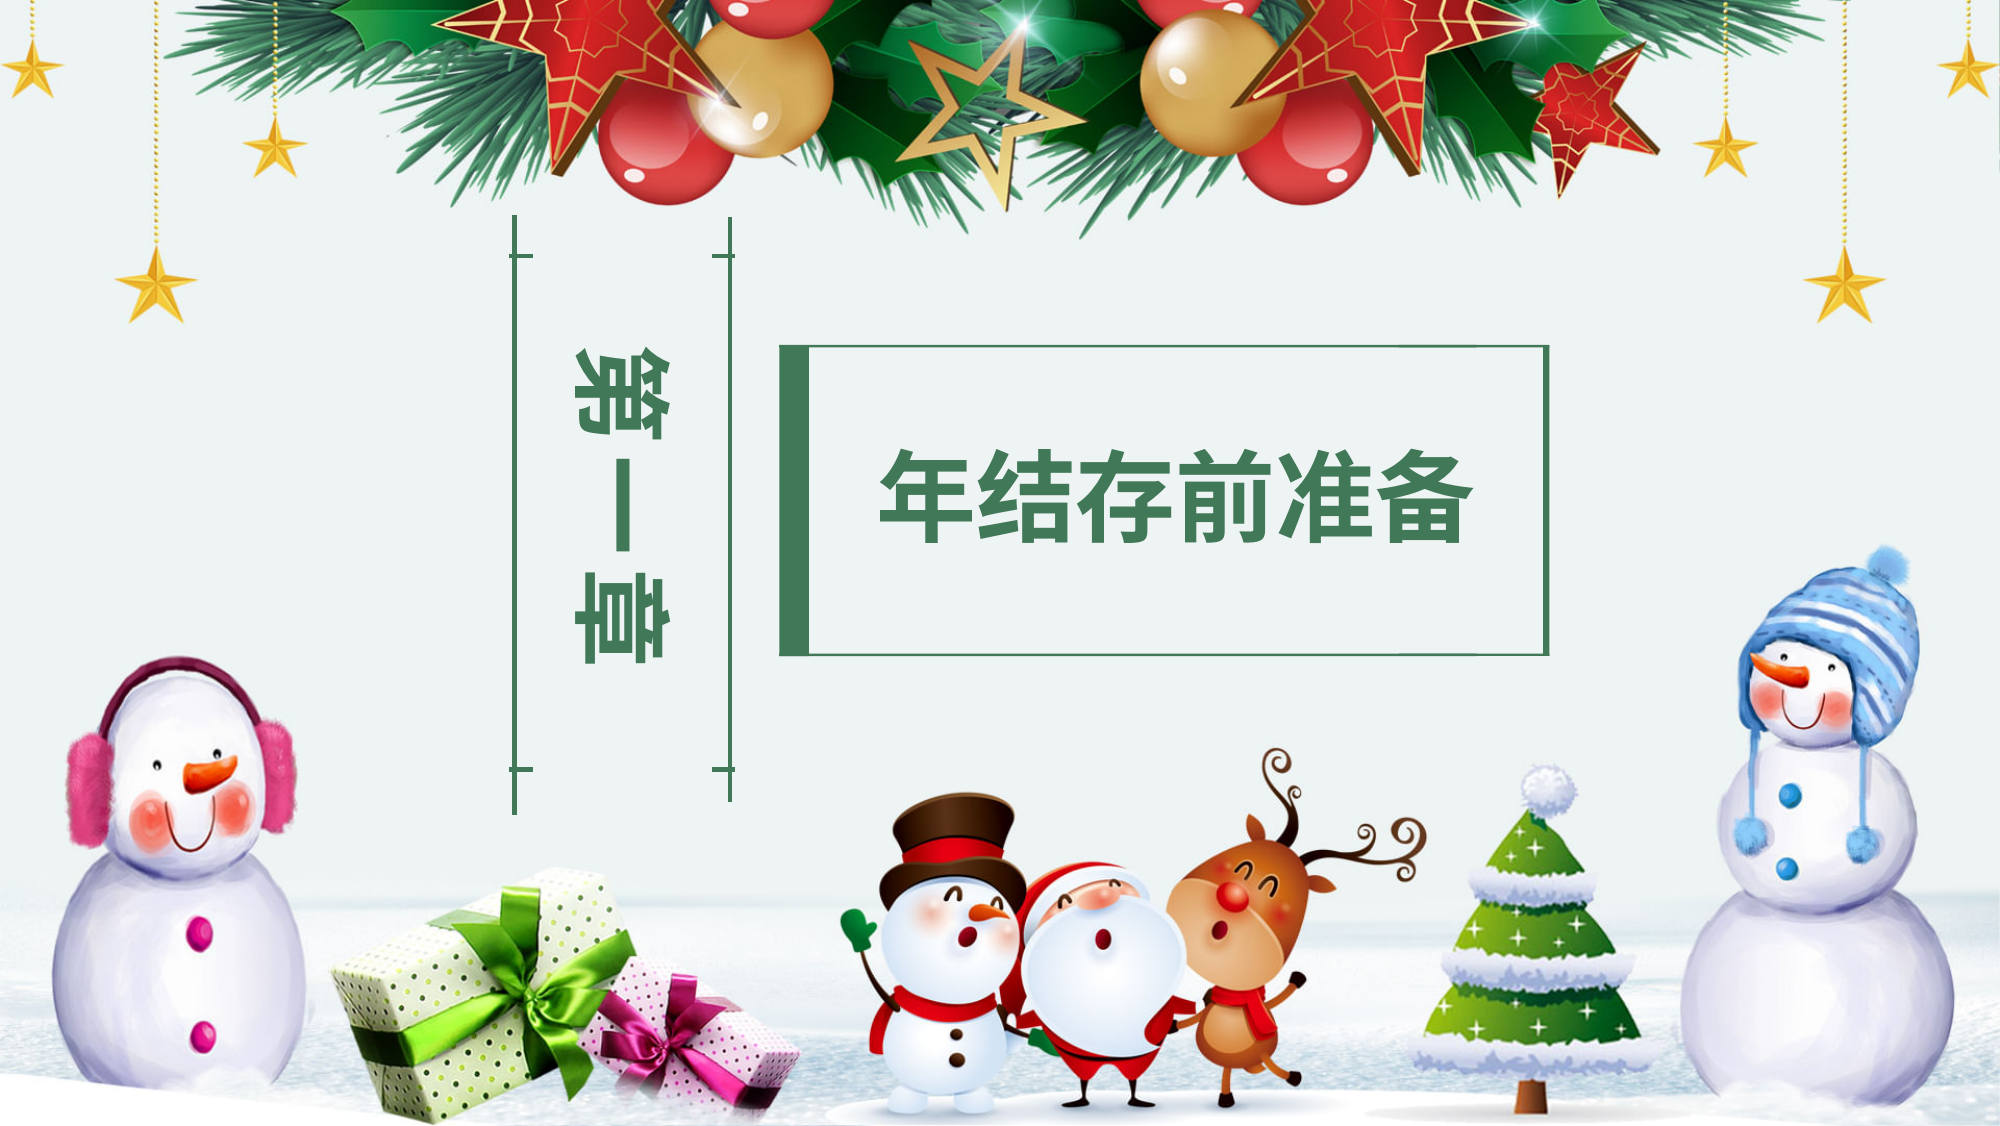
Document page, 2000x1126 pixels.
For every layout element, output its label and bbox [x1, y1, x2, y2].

text_box [322, 401, 779, 628]
picture [0, 0, 2000, 1126]
text_box [779, 344, 1550, 657]
